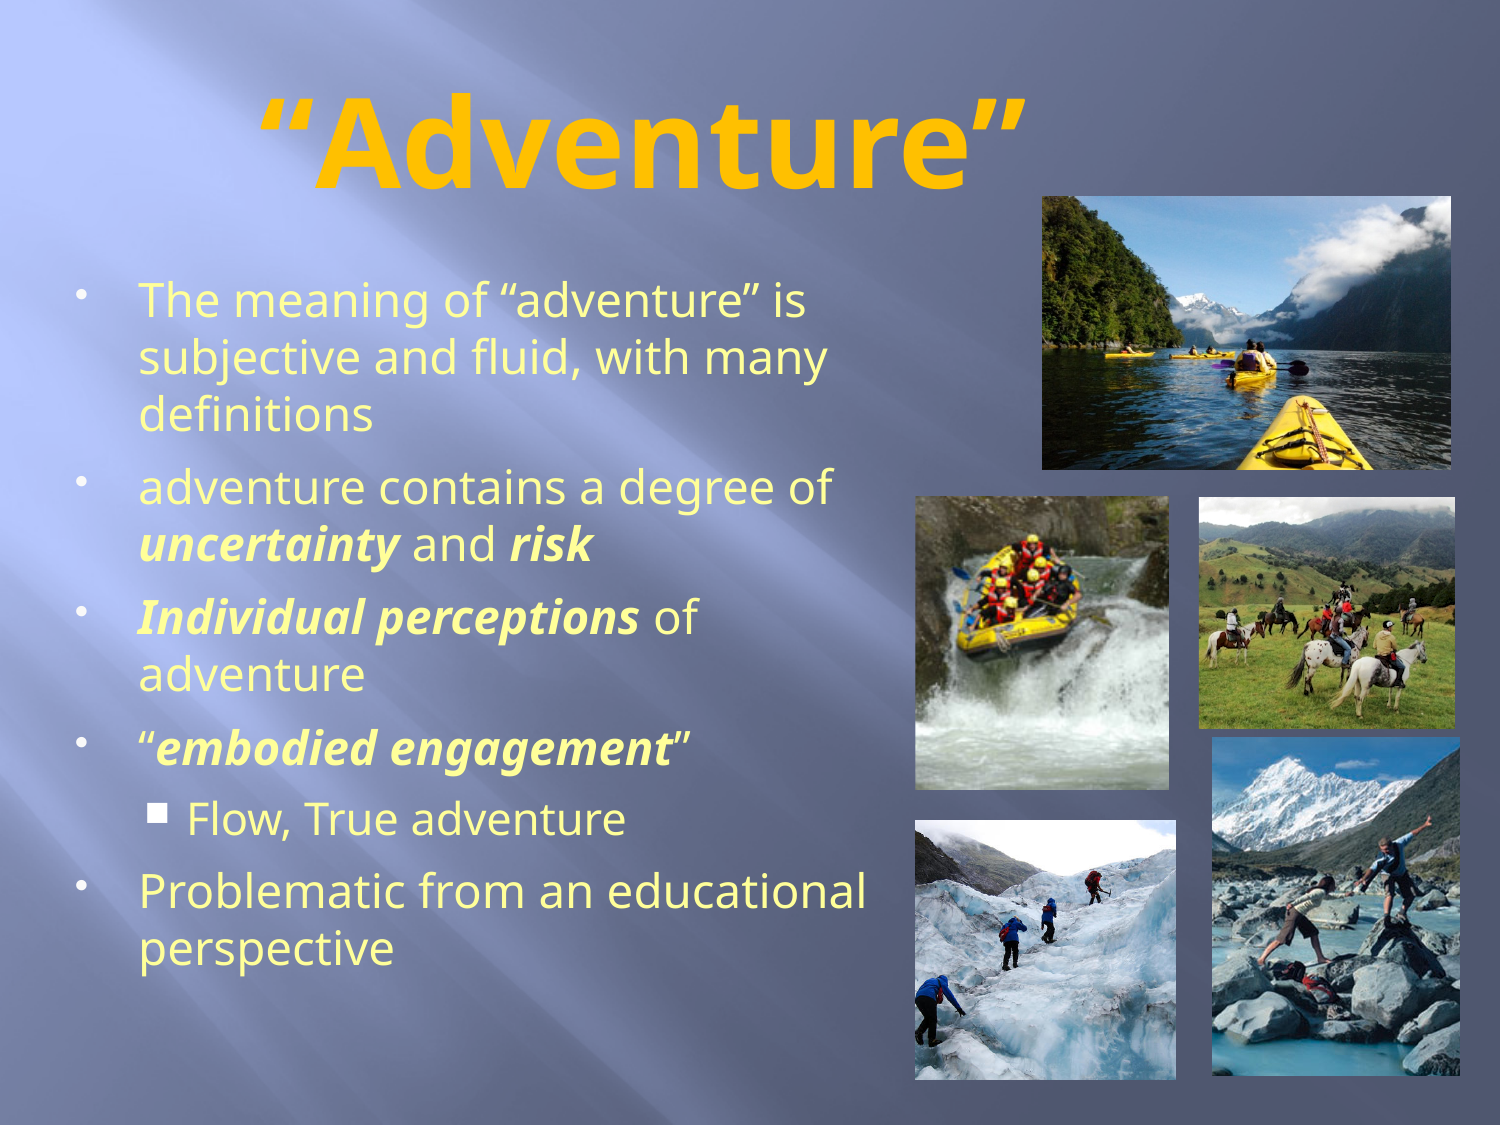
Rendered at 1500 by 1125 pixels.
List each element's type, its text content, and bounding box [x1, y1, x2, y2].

picture [1211, 737, 1460, 1077]
picture [1198, 496, 1456, 729]
list The meaning of “adventure” is subjective and fluid, with many definitions adventure contains a degree of uncertainty and risk Individual perceptions of adventure “embodied engagement” Flow, True adventure Problematic from an educational perspective [41, 262, 892, 1005]
title “Adventure” [75, 45, 1213, 233]
picture [915, 496, 1170, 790]
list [1041, 195, 1451, 470]
picture [915, 819, 1176, 1081]
